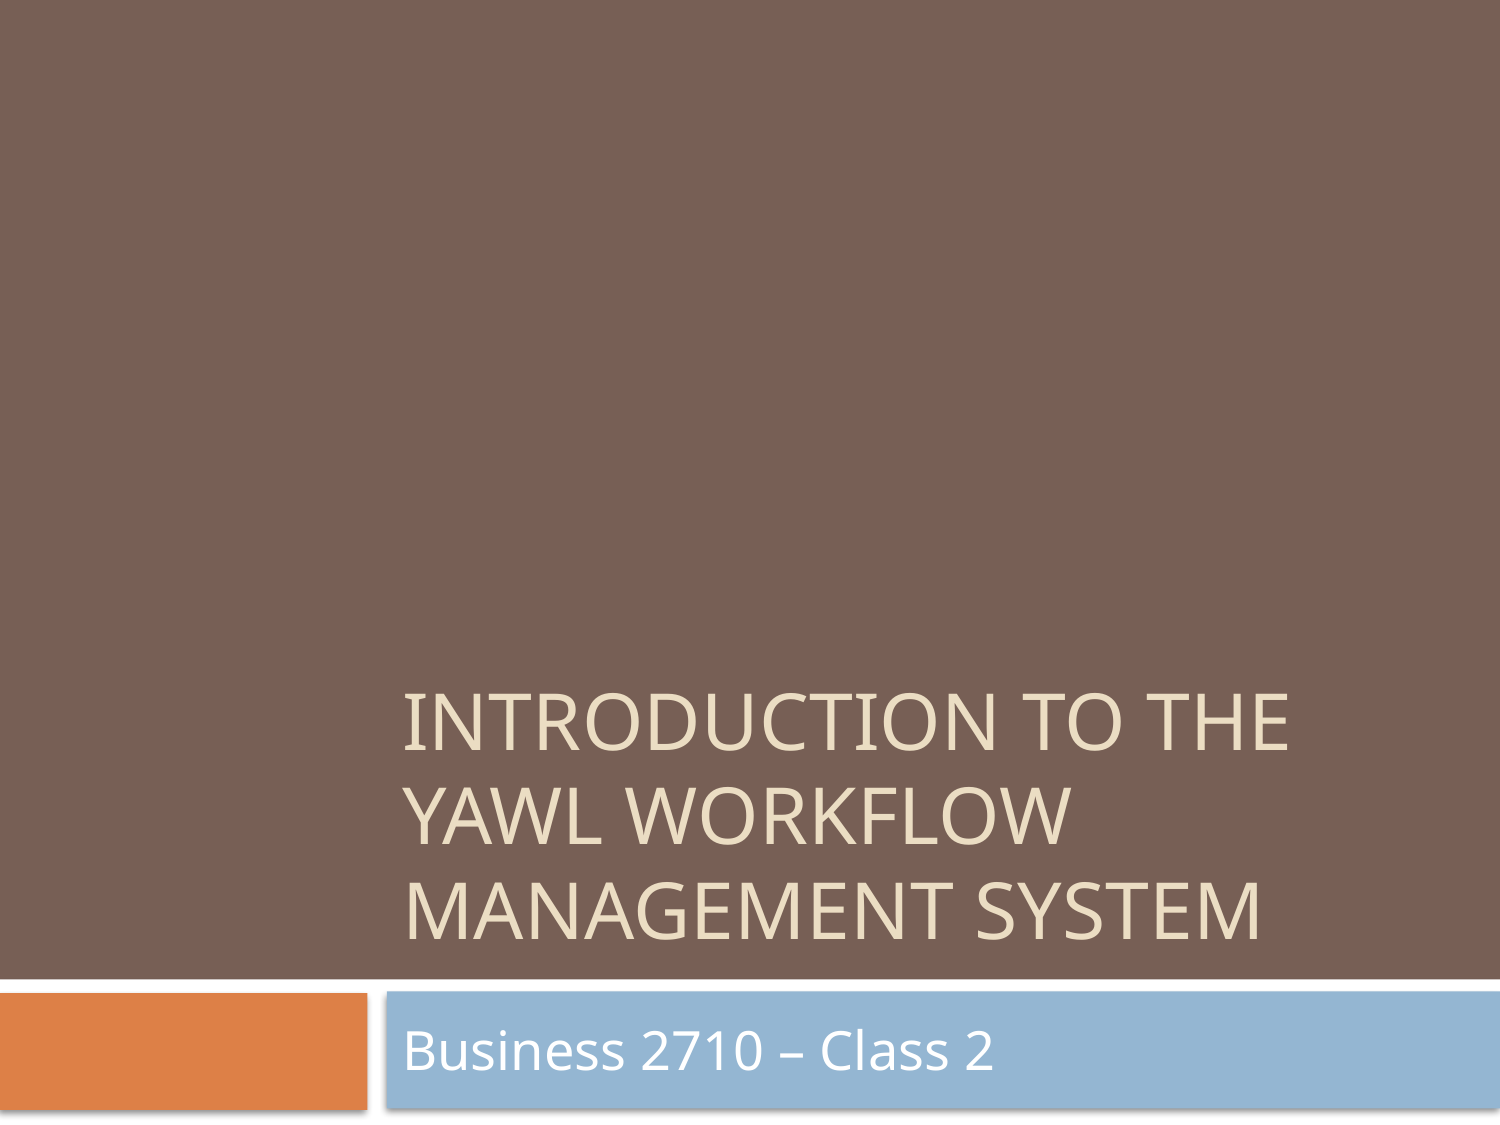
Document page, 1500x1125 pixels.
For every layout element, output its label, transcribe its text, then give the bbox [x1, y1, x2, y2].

title Introduction to the YAWL WORKFLOW MANAGEMENT SYSTEM [387, 662, 1500, 963]
subtitle Business 2710 – Class 2 [387, 992, 1488, 1105]
